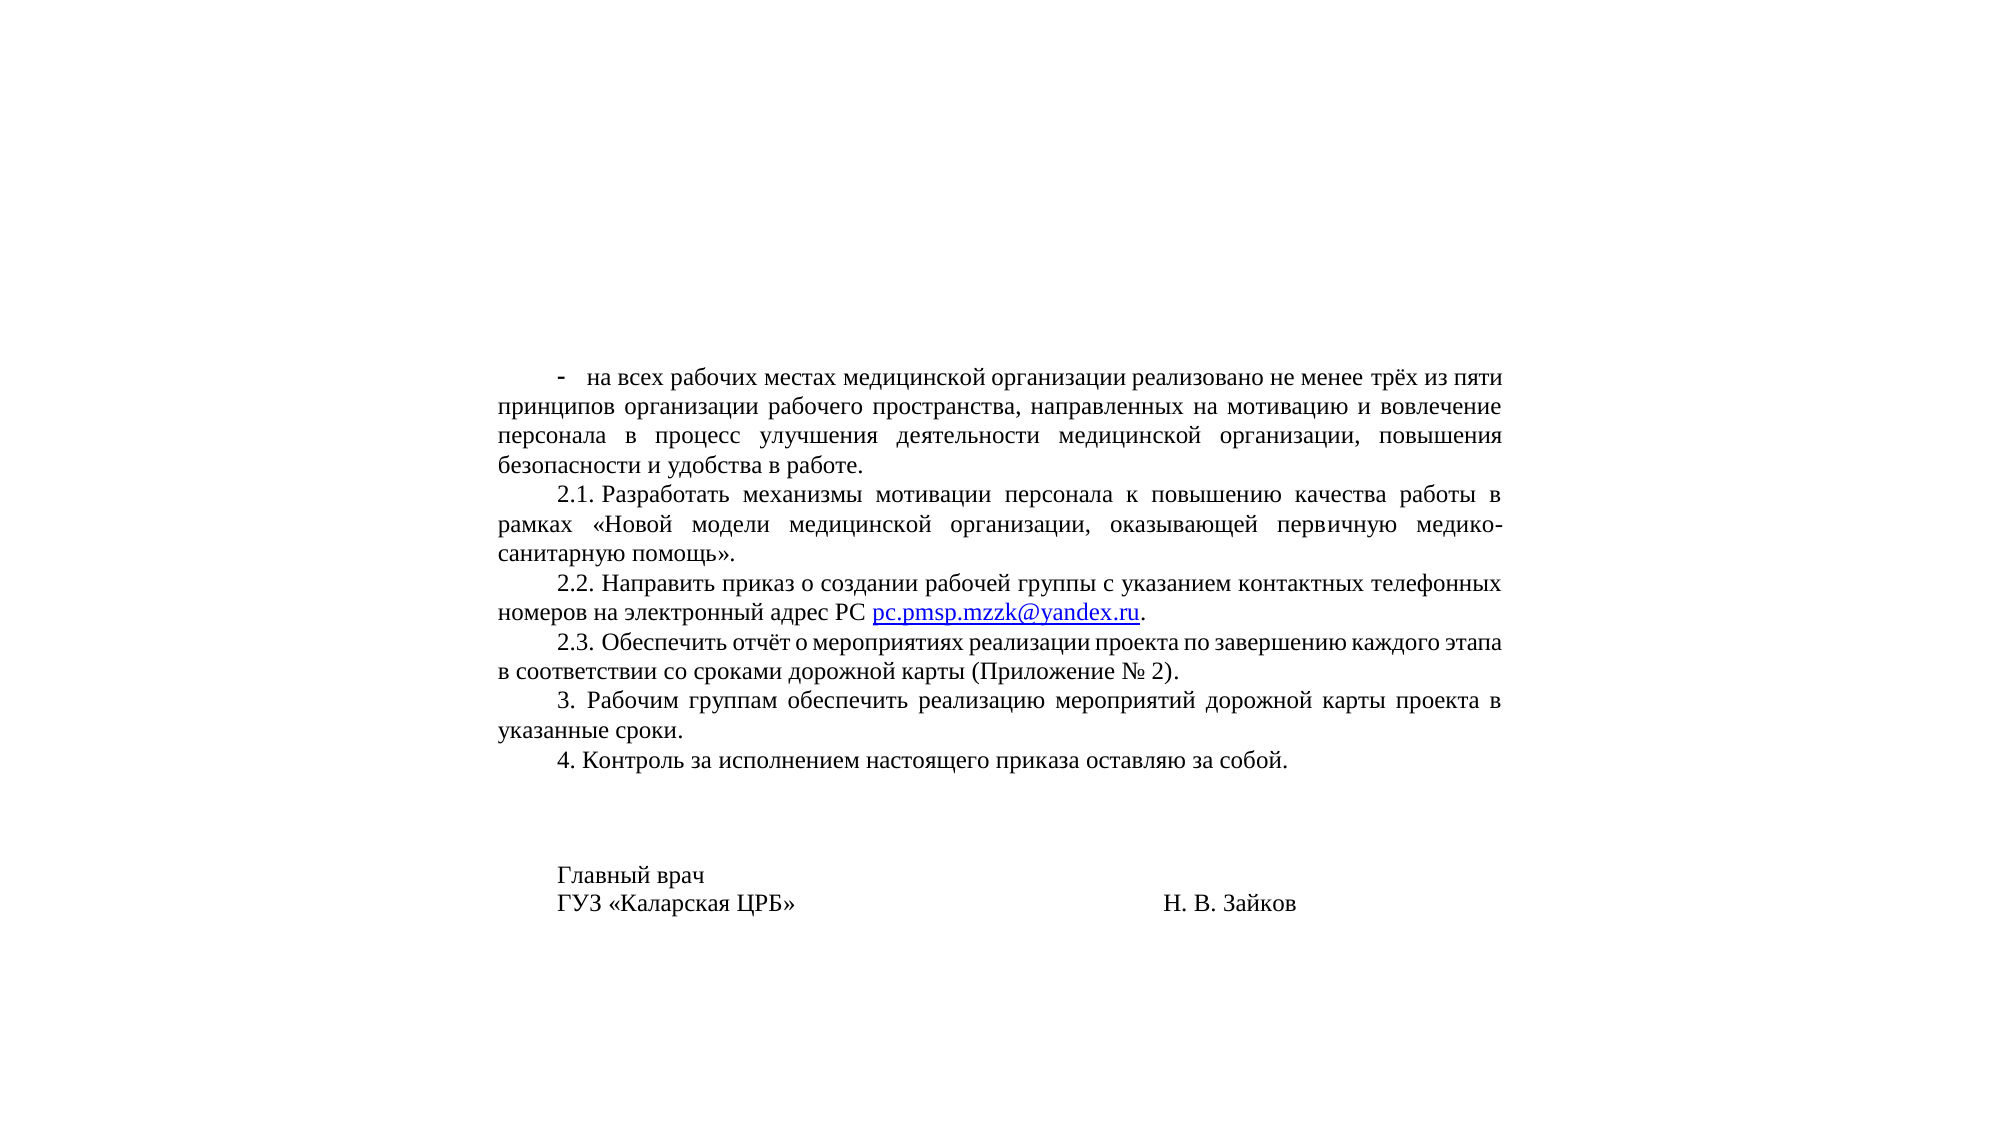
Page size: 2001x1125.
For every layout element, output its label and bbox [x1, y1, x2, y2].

list [497, 360, 1502, 952]
